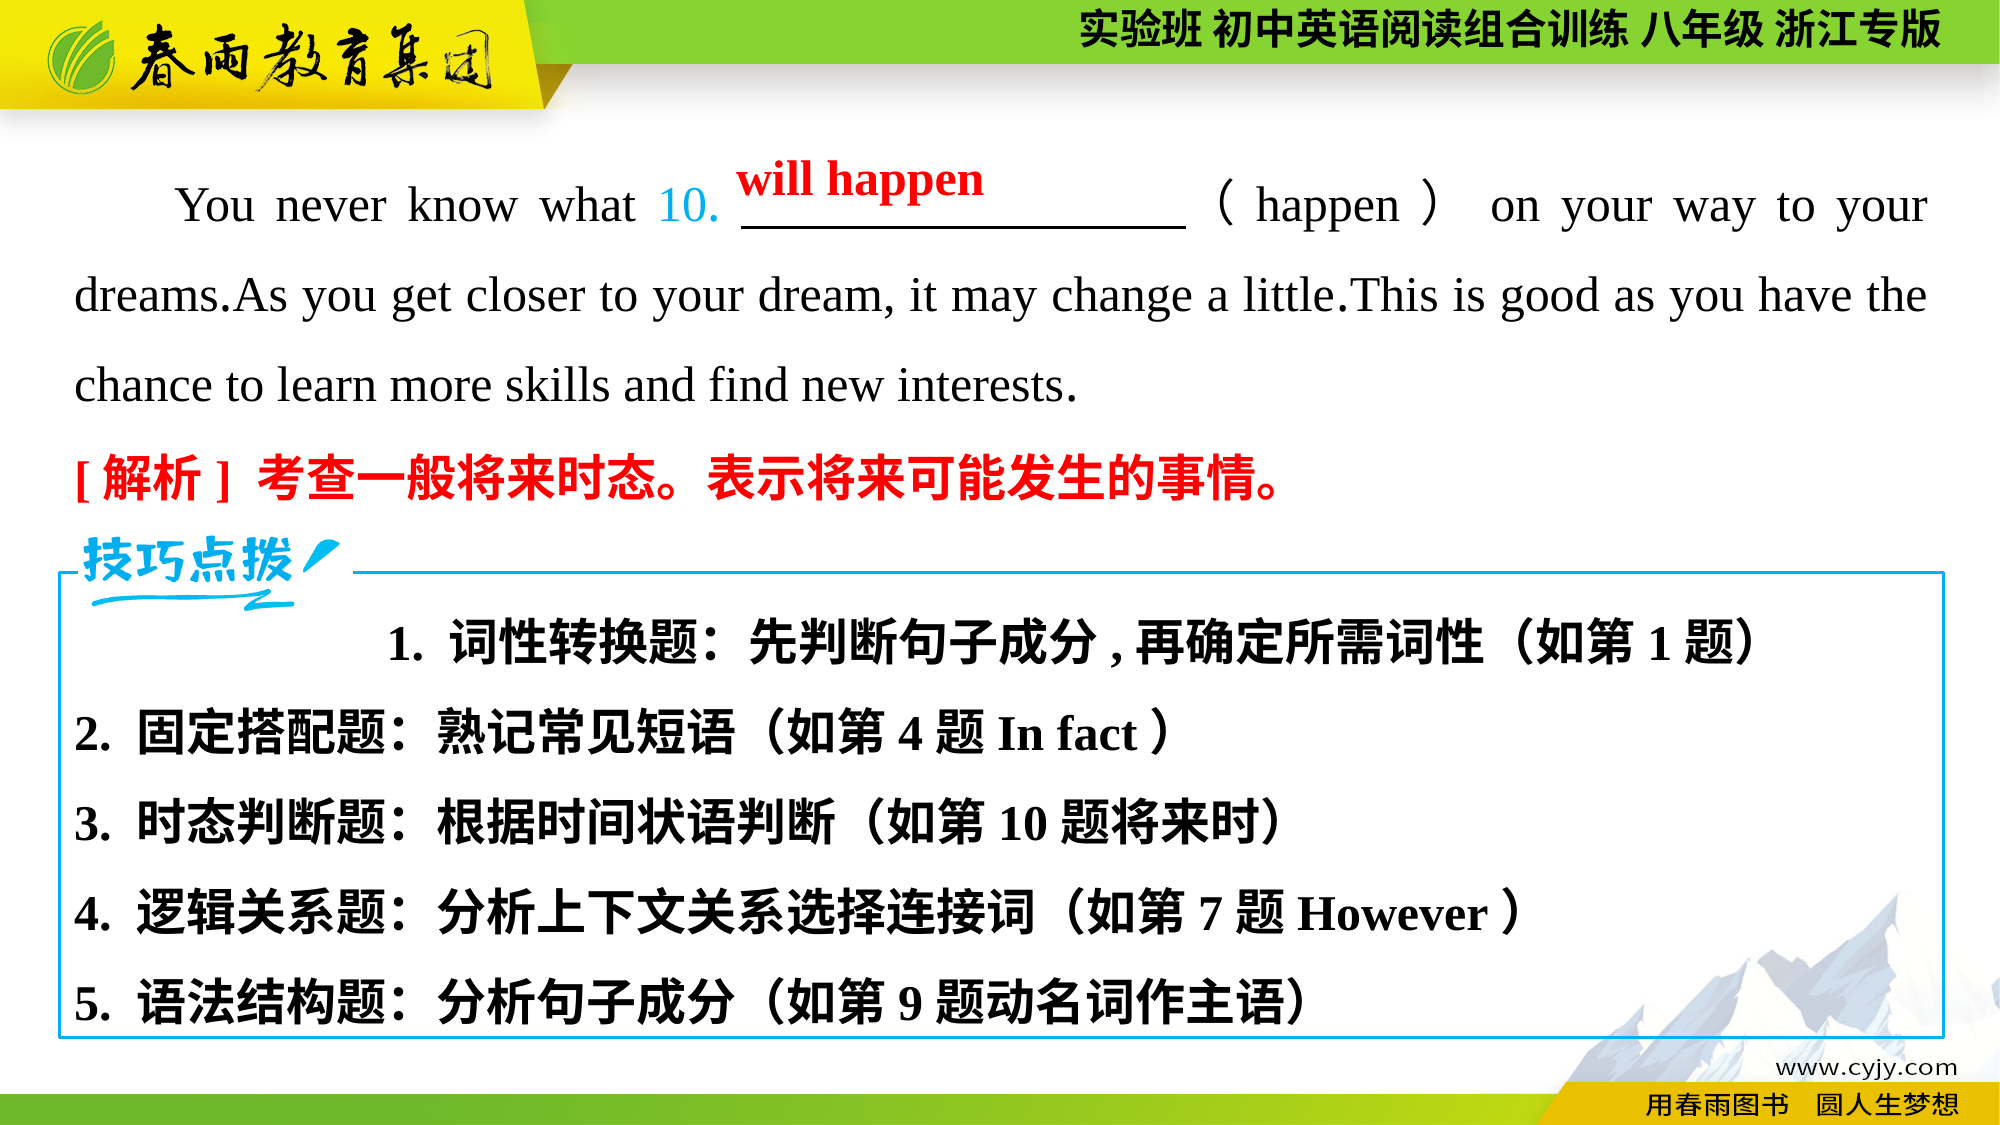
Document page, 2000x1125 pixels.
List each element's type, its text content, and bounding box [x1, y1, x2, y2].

text_box [解析] 考查一般将来时态。表示将来可能发生的事情。 [59, 422, 1944, 514]
text_box 1. 词性转换题：先判断句子成分,再确定所需词性（如第1题） 2. 固定搭配题：熟记常见短语（如第4题In fact） 3. 时态判断题：根据时间状语判断（如第10题将来时） 4. 逻辑关系题：分析上下文关系选择连接词（如第7题However） 5. 语法结构题：分析句子成分（如第9题动名词作主语） [59, 572, 1944, 1038]
picture [0, 0, 2000, 1125]
list You never know what 10. （happen）on your way to your dreams.As you get closer to your dream, it may change a little.This is good as you have the chance to learn more skills and find new interests. [59, 134, 1944, 422]
text_box will happen [721, 137, 1000, 213]
